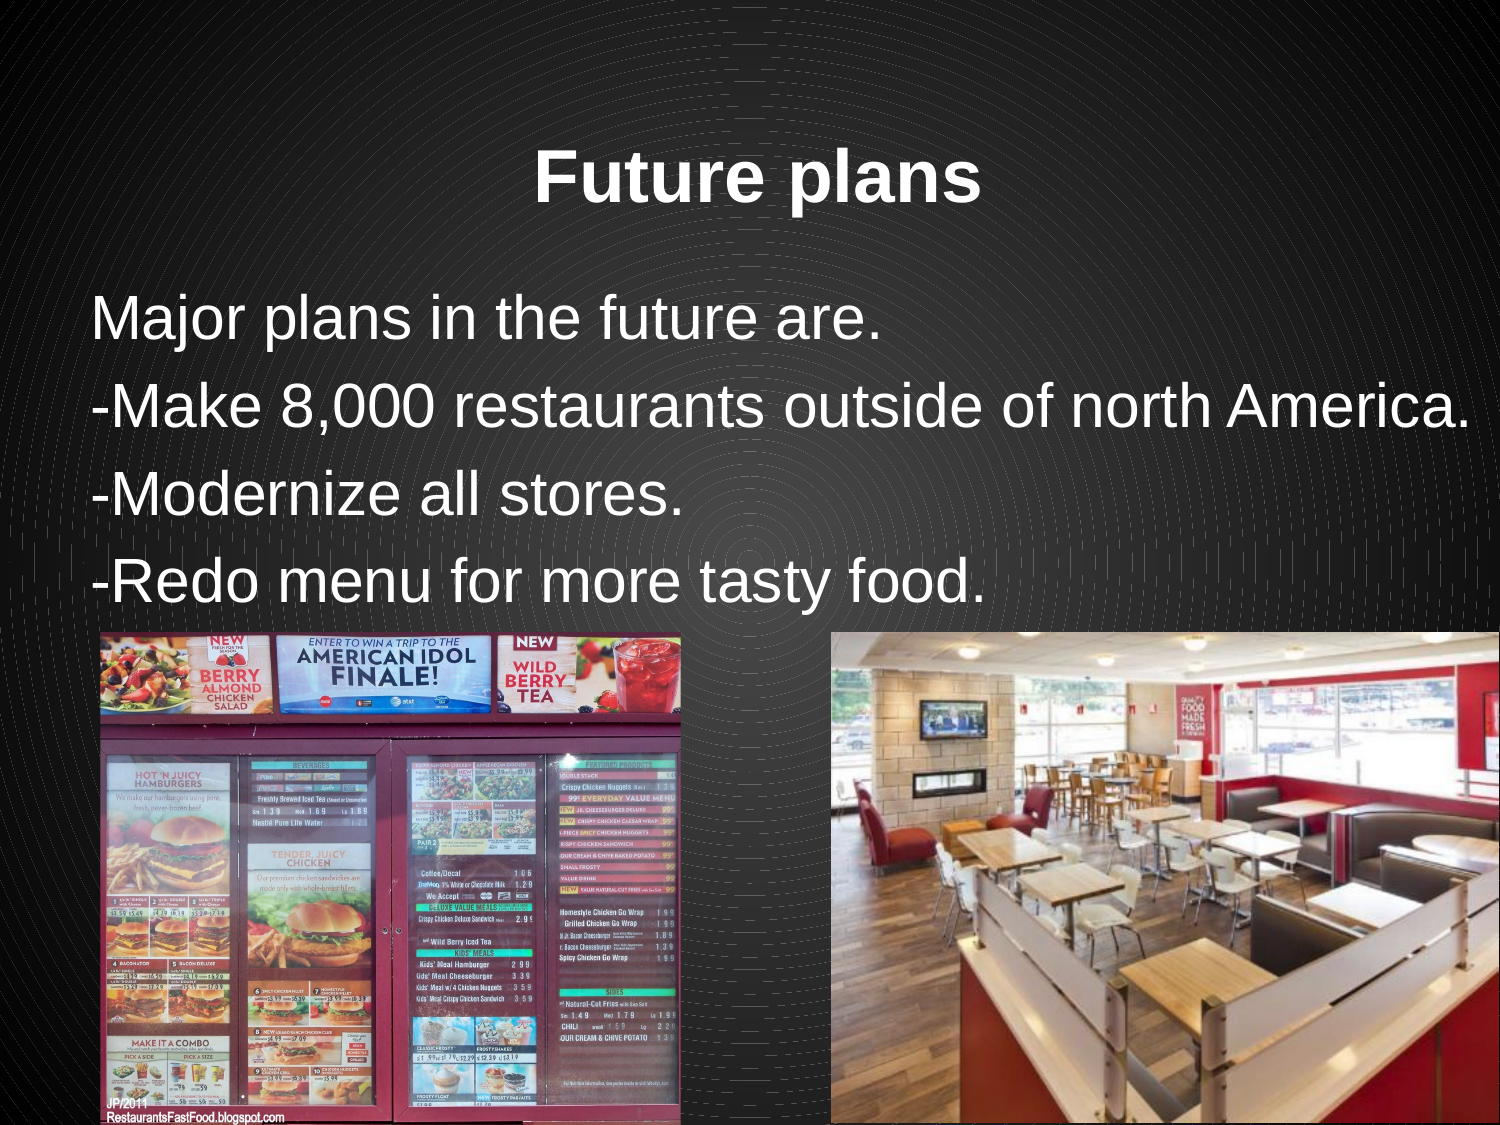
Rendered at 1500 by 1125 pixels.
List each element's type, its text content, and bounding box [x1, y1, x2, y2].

list Major plans in the future are. -Make 8,000 restaurants outside of north America. -Modernize all stores. -Redo menu for more tasty food. [75, 262, 1495, 931]
text_box [100, 632, 681, 1125]
title Future plans [75, 14, 1425, 233]
text_box [831, 632, 1499, 1123]
